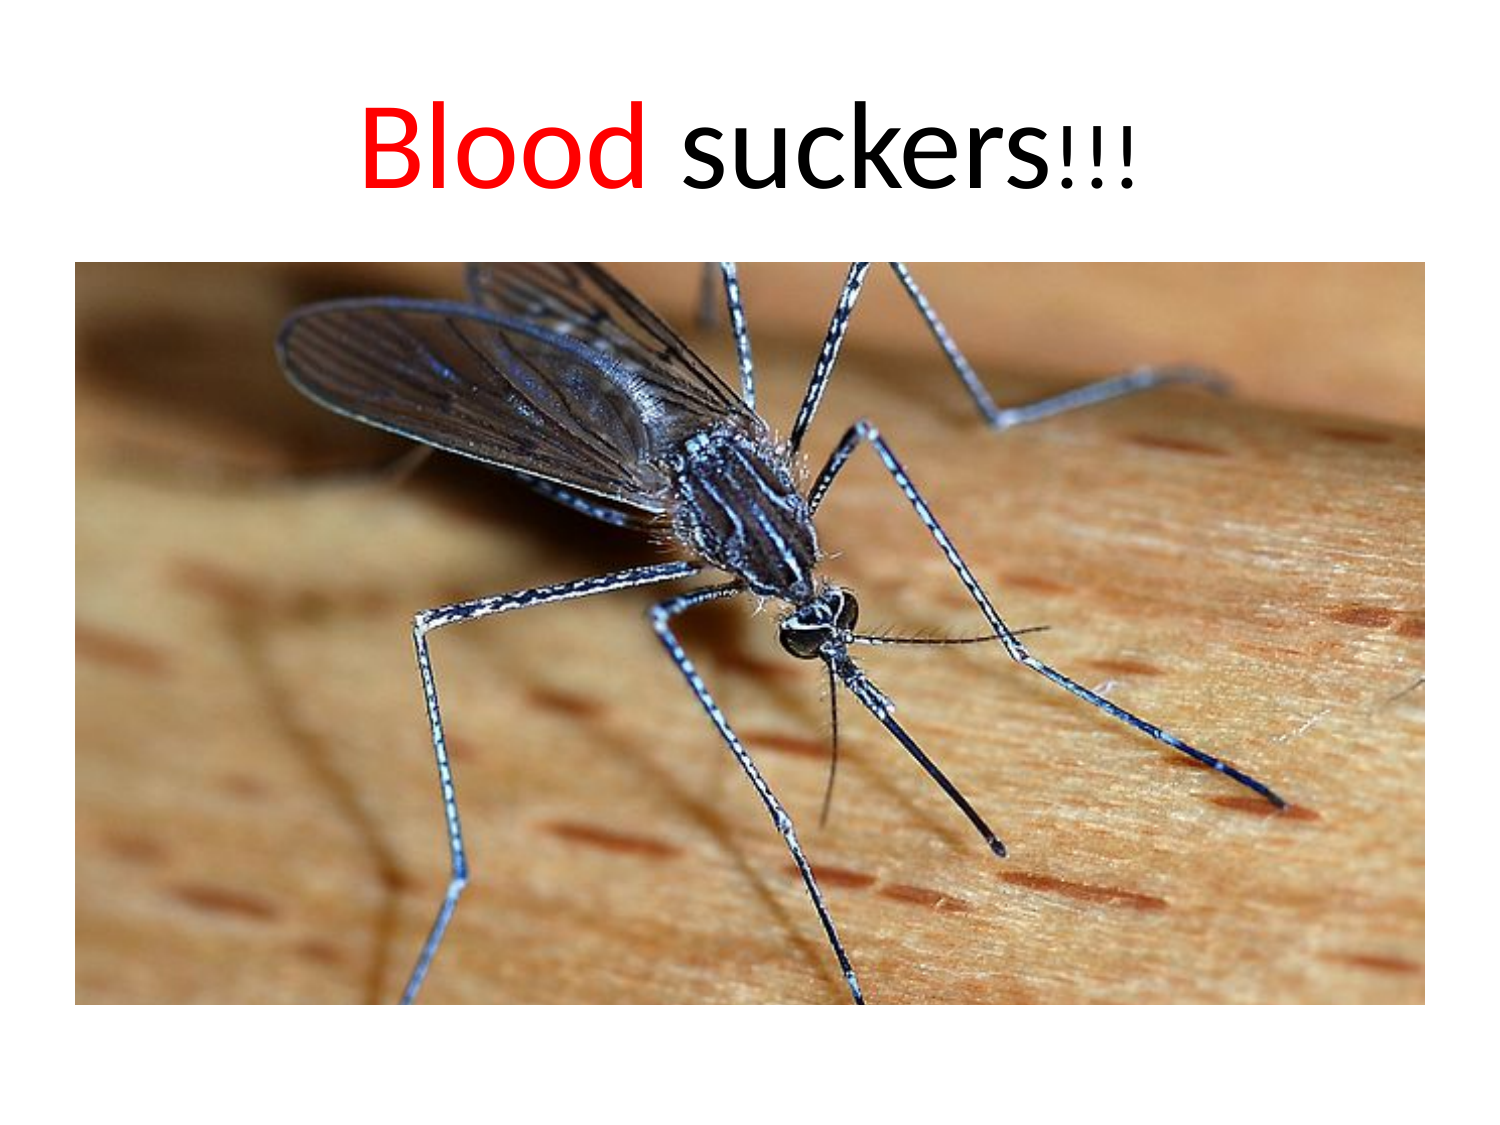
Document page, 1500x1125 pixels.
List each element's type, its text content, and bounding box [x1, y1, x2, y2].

title Blood suckers!!! [75, 45, 1425, 233]
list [74, 262, 1426, 1006]
